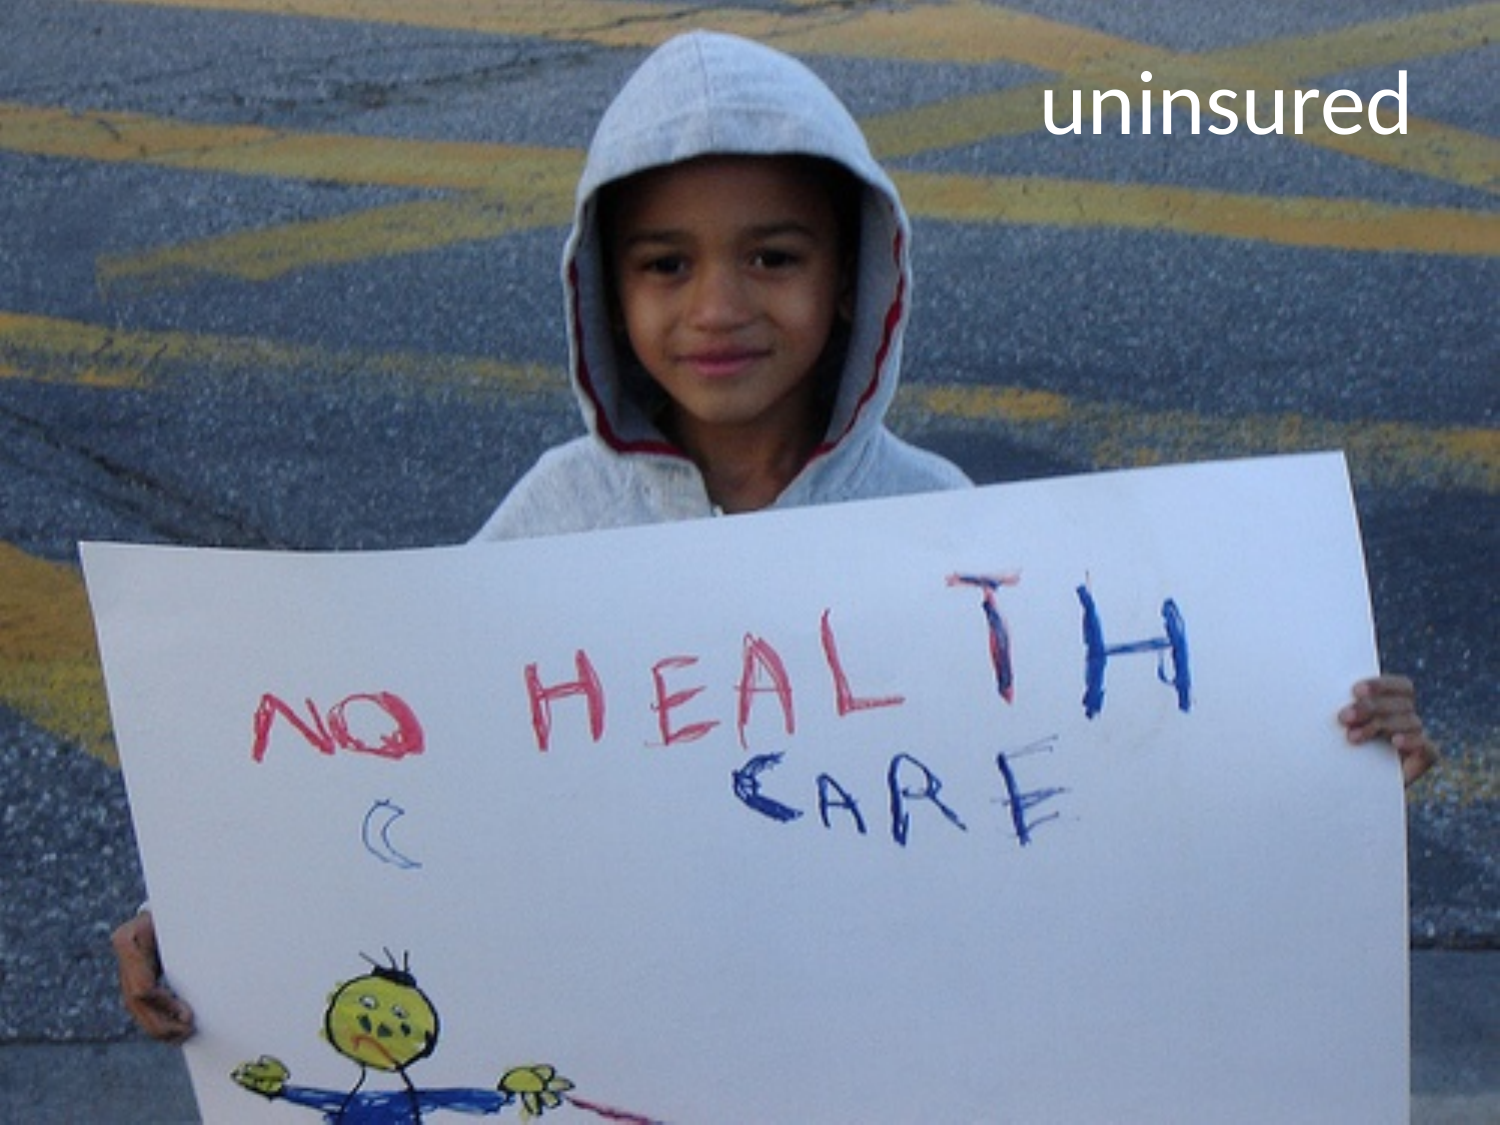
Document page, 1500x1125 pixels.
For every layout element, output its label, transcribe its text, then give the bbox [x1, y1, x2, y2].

picture [0, 0, 1500, 1125]
title uninsured [975, 0, 1500, 196]
